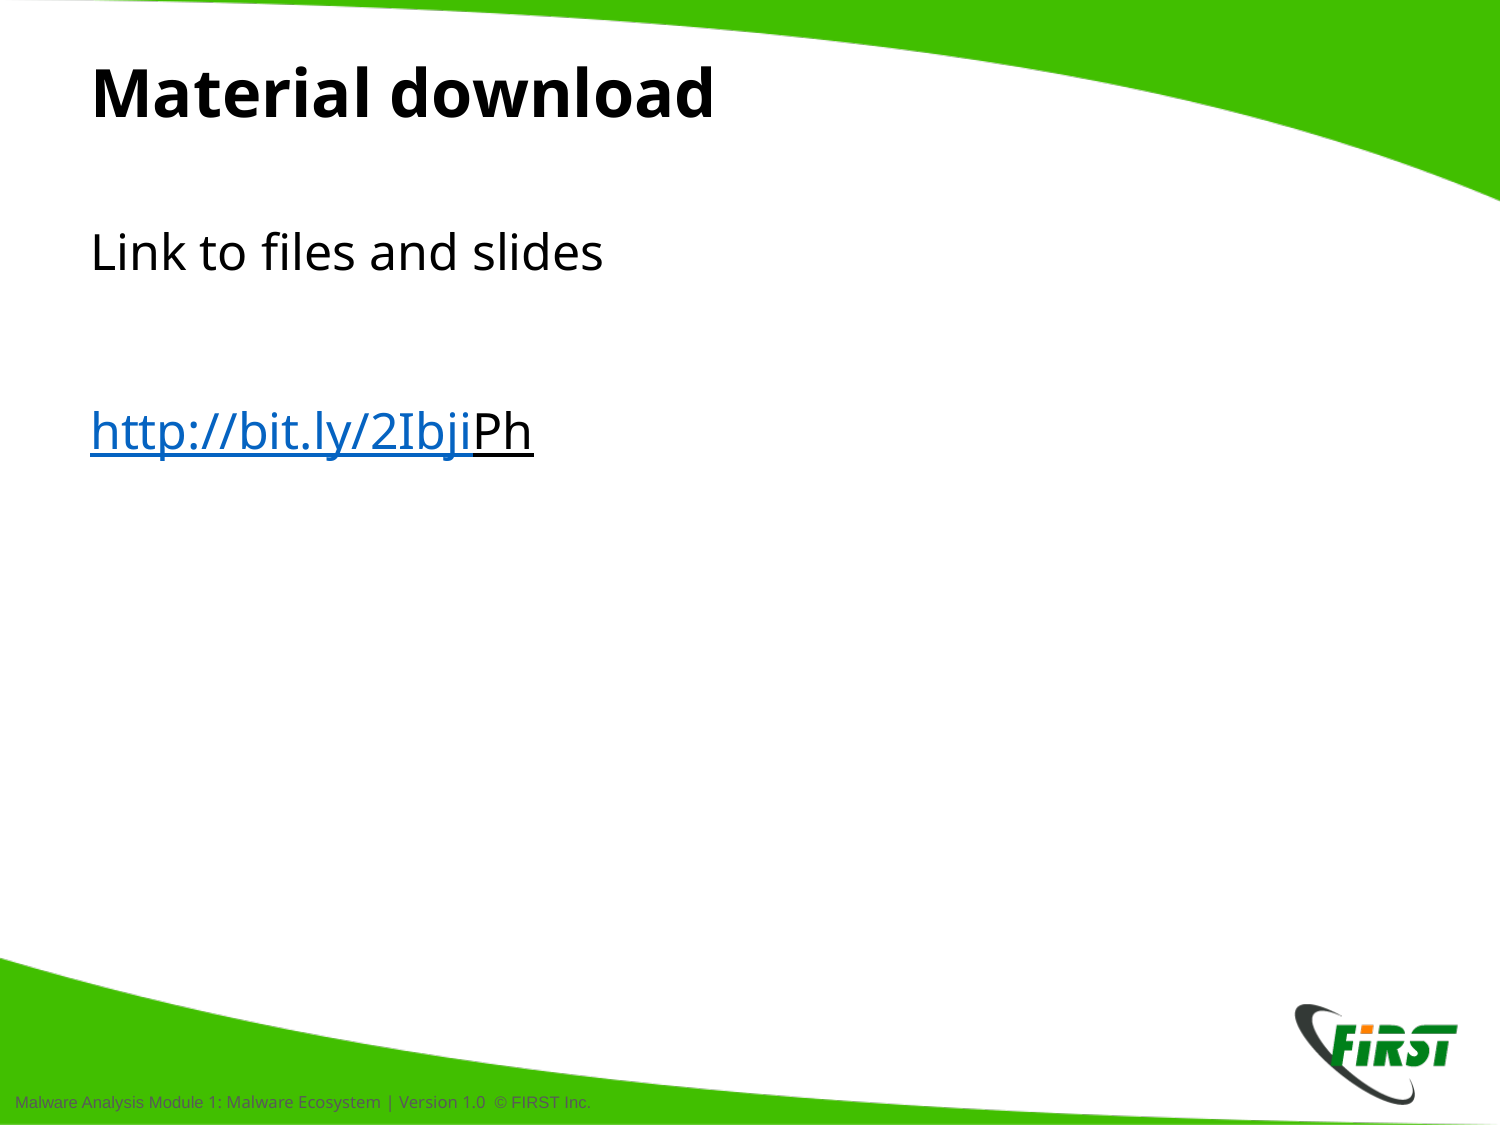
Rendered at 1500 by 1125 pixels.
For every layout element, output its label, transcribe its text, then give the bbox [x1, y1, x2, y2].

list Link to files and slides http://bit.ly/2IbjiPh [75, 196, 1430, 904]
title Material download [75, 62, 1425, 130]
picture [0, 0, 1500, 1125]
